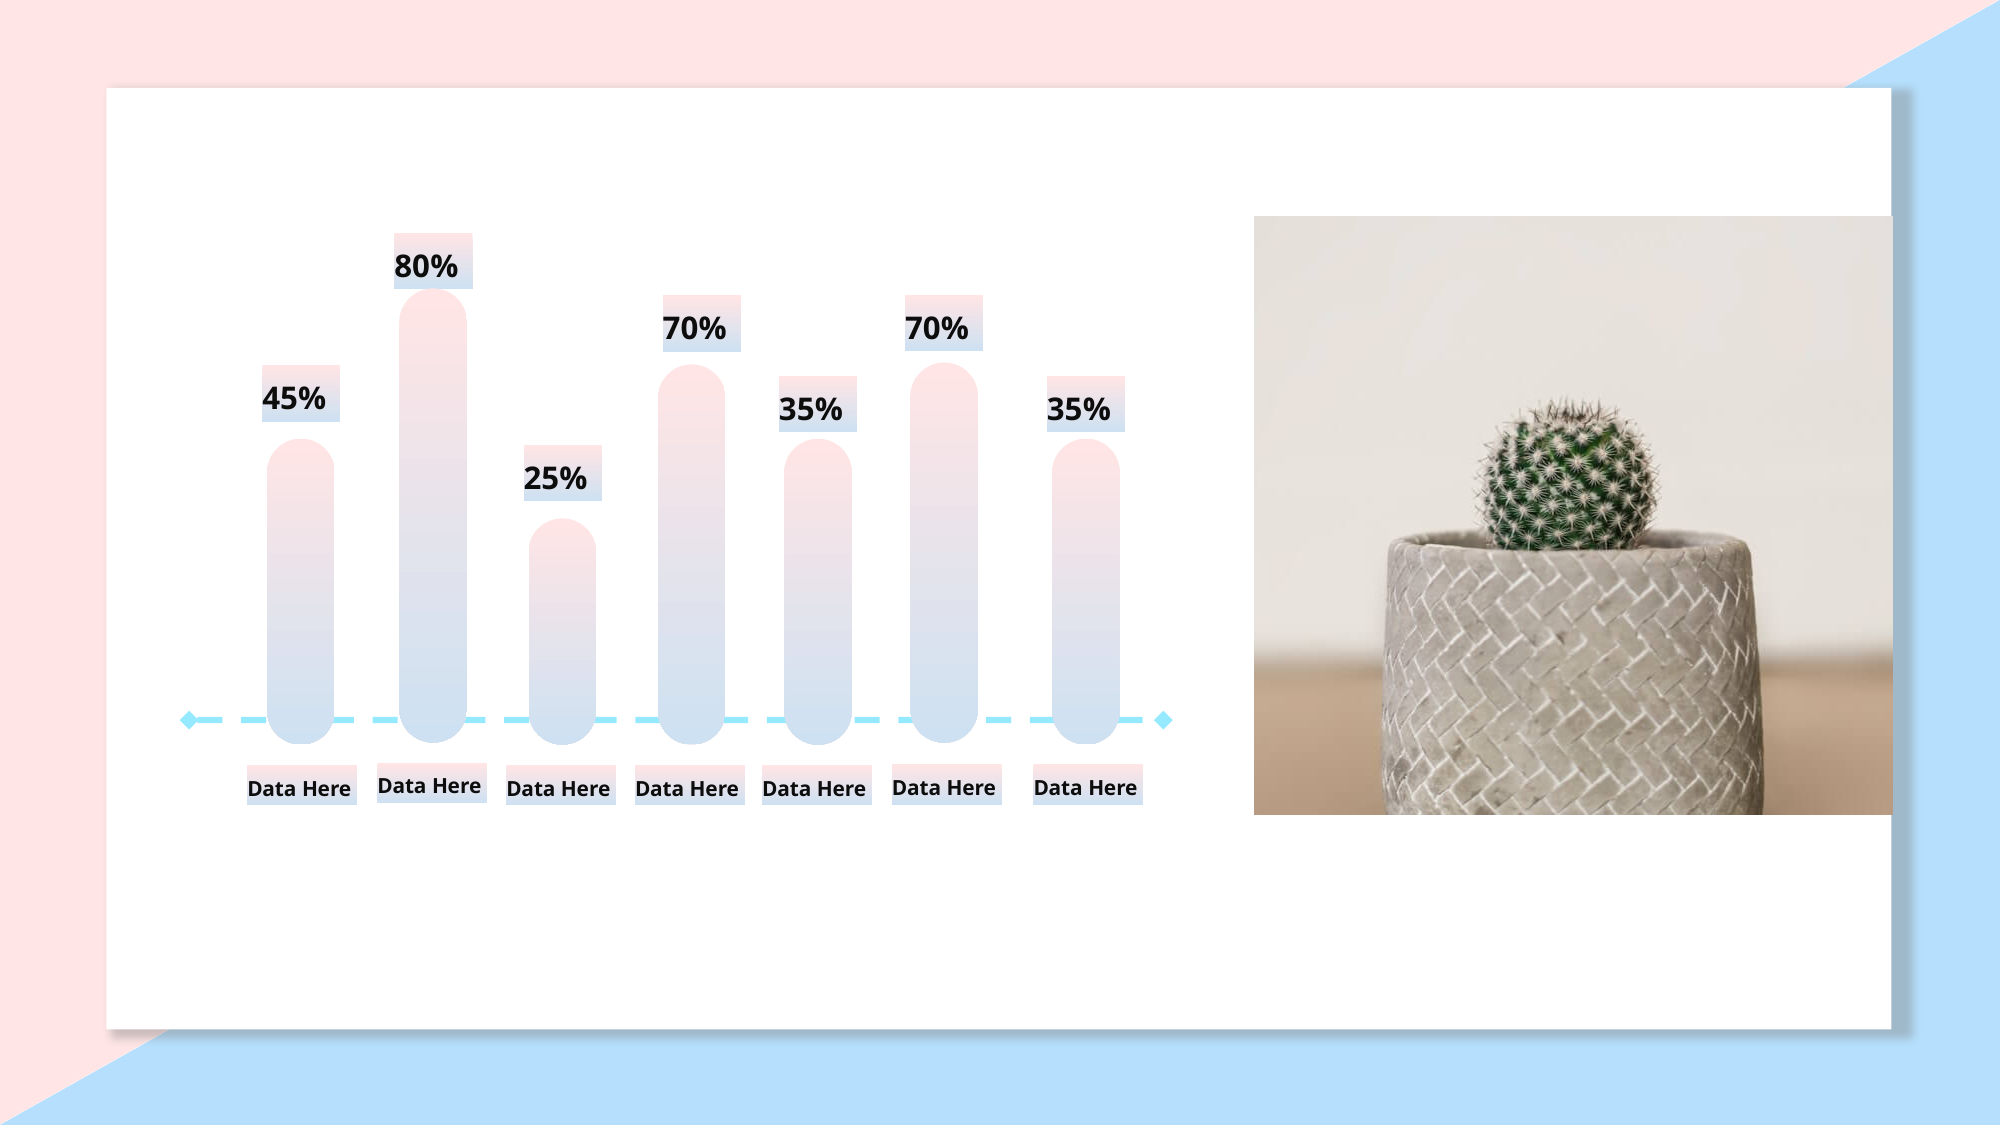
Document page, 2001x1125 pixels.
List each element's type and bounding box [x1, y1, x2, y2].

text_box [107, 87, 1255, 1020]
picture [1254, 216, 1893, 815]
text_box [189, 232, 1164, 806]
